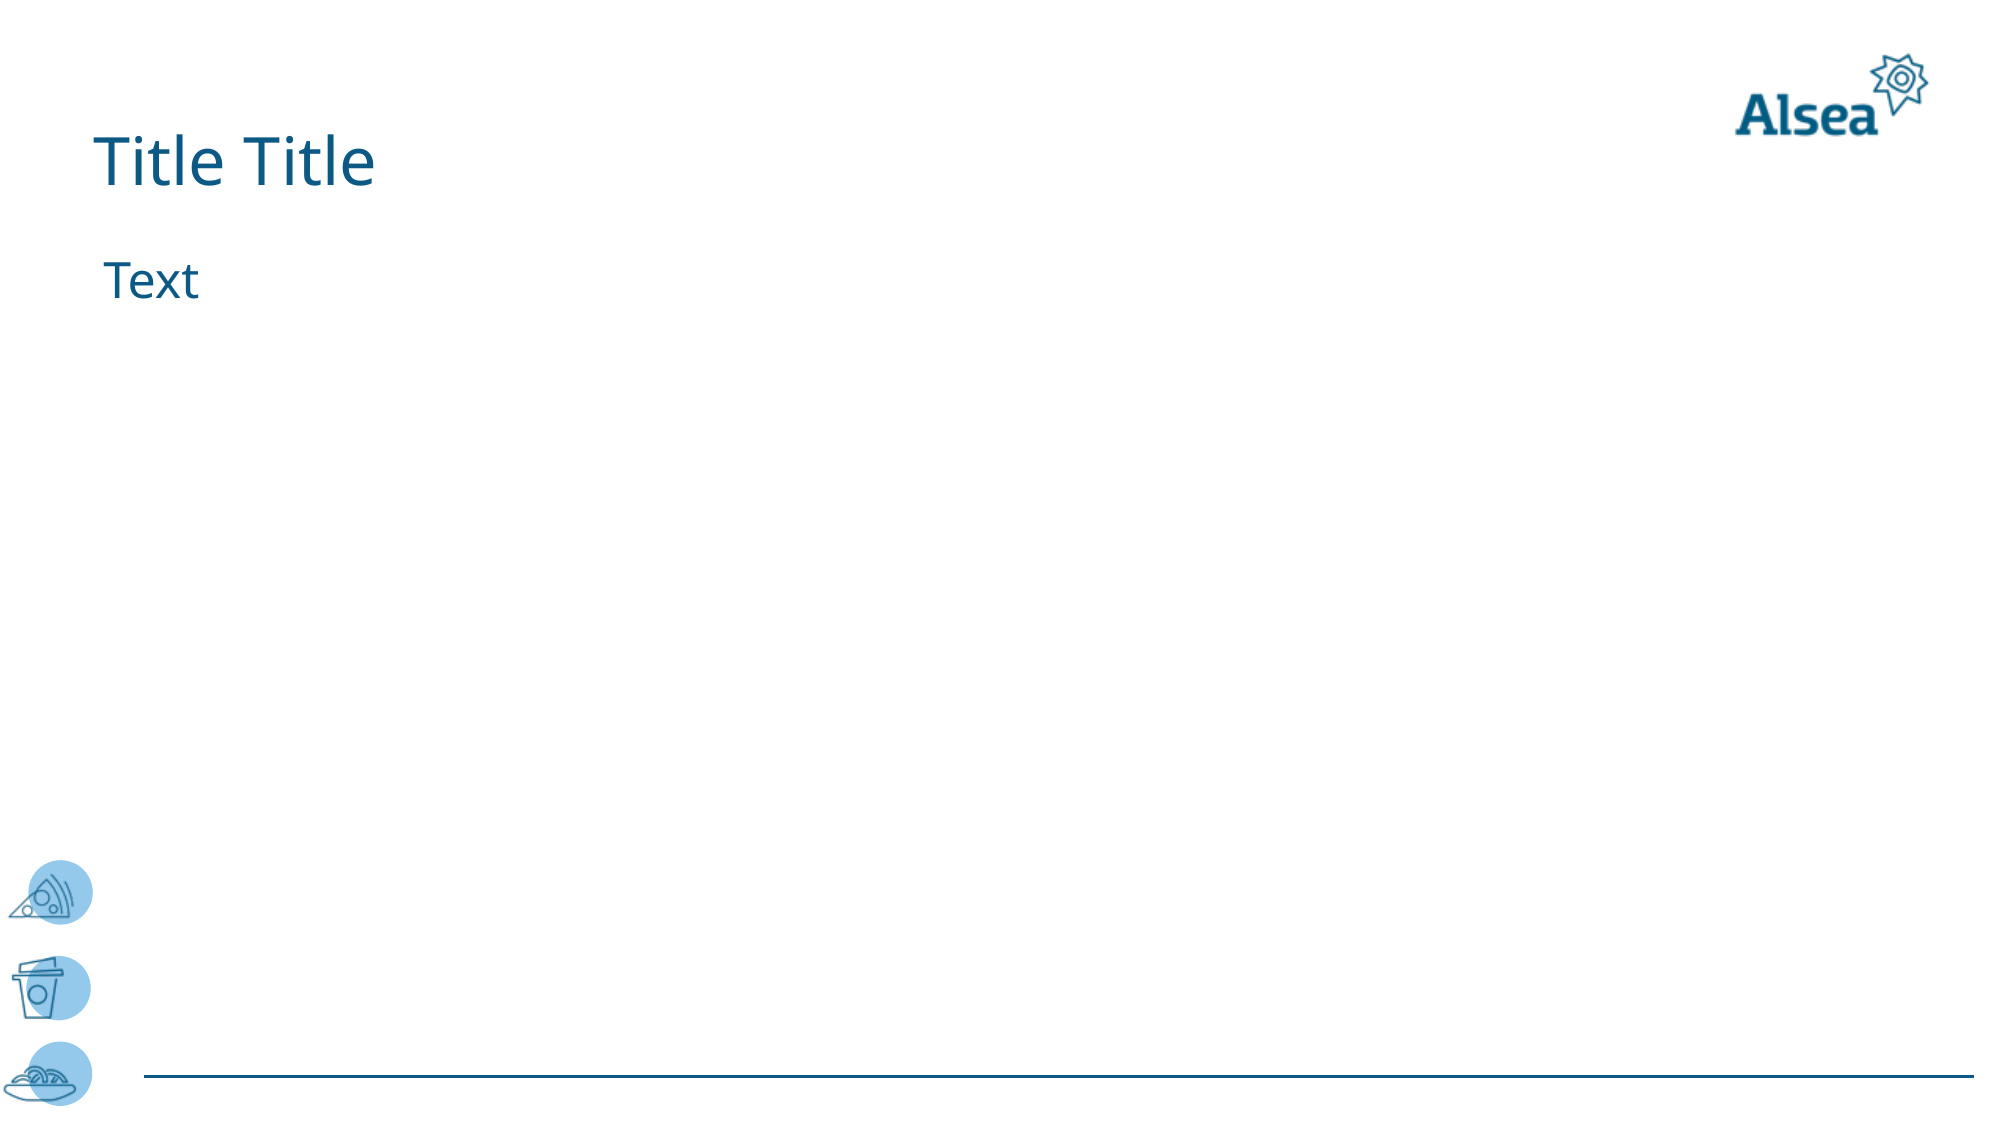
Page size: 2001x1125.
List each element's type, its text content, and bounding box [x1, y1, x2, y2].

picture [4, 859, 78, 933]
picture [2, 952, 74, 1024]
text_box Title Title [85, 39, 386, 207]
text_box Text [88, 240, 299, 316]
picture [0, 1043, 80, 1124]
picture [1726, 46, 1933, 146]
